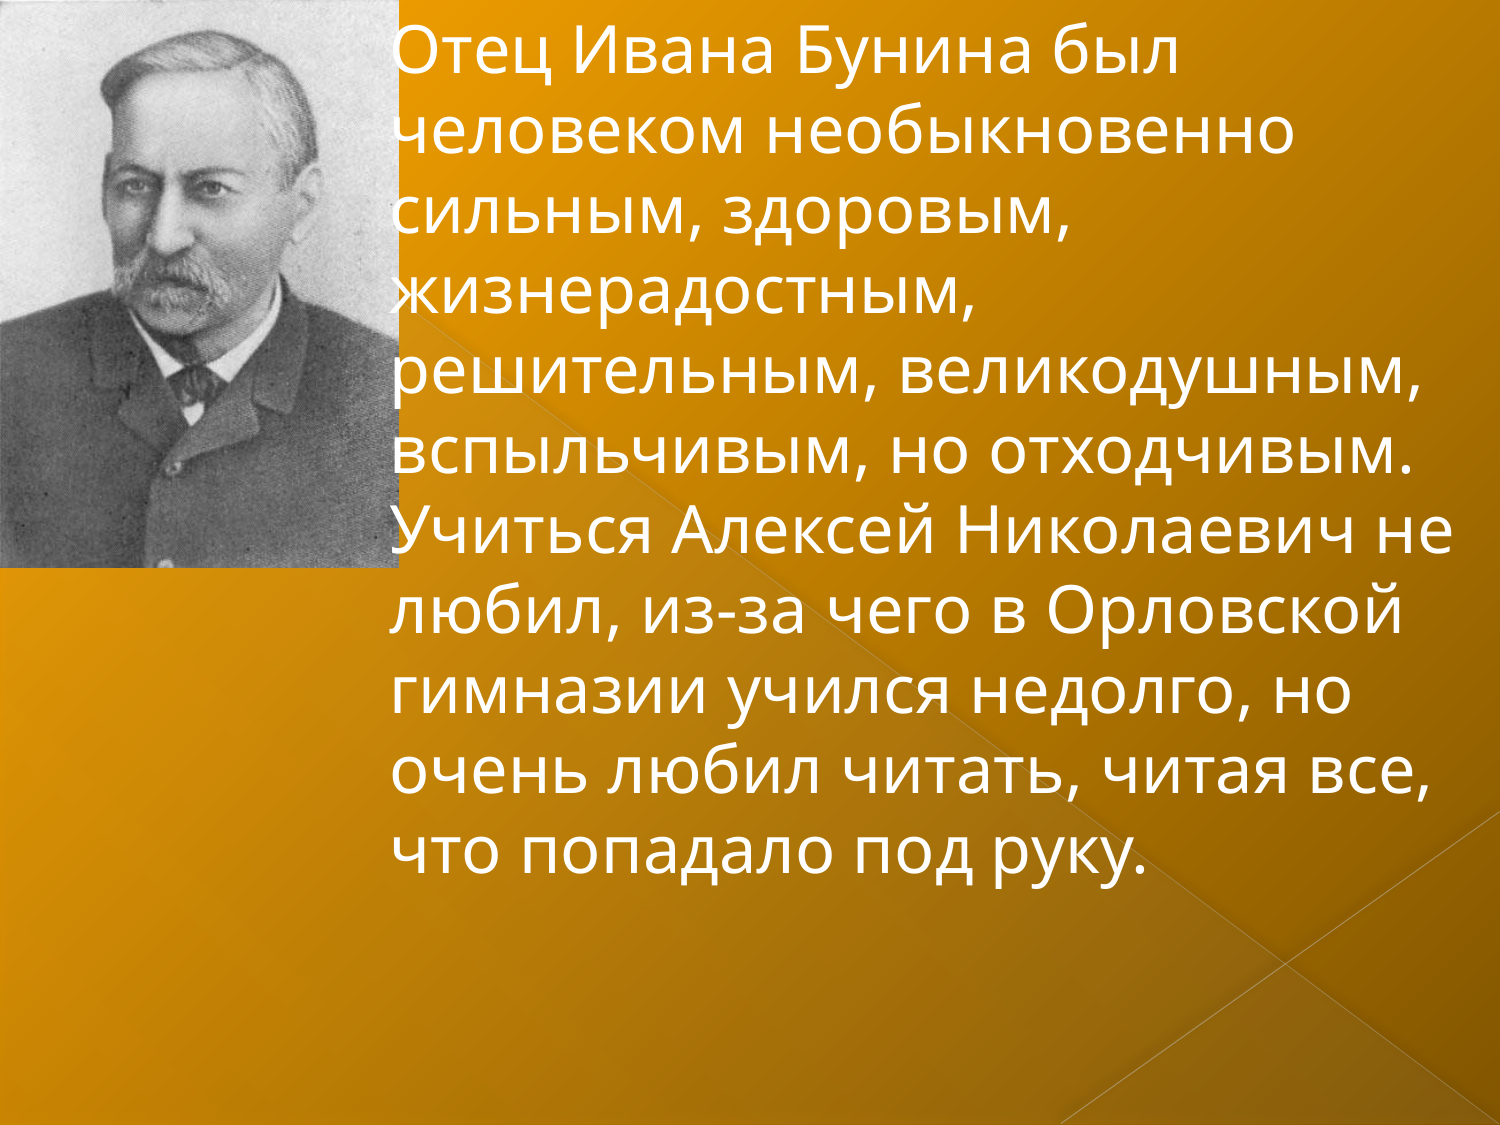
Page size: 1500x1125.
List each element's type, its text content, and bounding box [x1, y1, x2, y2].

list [0, 0, 399, 568]
text_box Отец Ивана Бунина был человеком необыкновенно сильным, здоровым, жизнерадостным, решительным, великодушным, вспыльчивым, но отходчивым. Учиться Алексей Николаевич не любил, из-за чего в Орловской гимназии учился недолго, но очень любил читать, читая все, что попадало под руку. [374, 0, 1500, 895]
